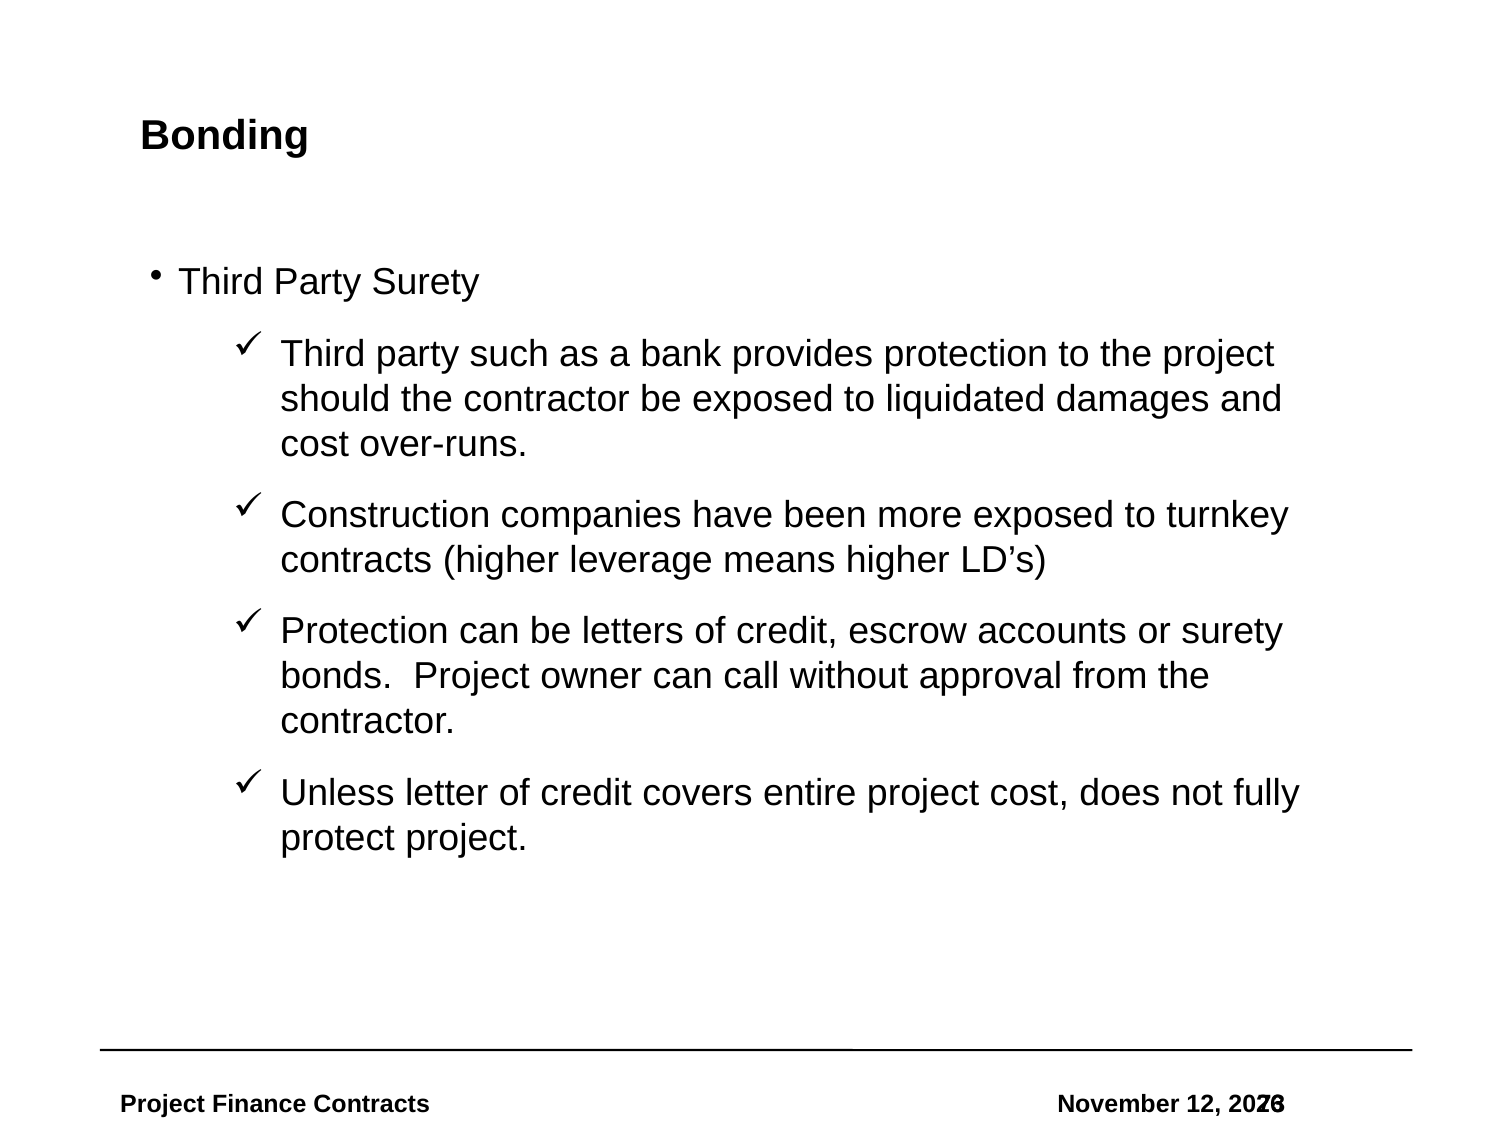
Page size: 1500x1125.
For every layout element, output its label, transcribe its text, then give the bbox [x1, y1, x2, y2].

title Bonding [124, 99, 1288, 226]
list Third Party Surety Third party such as a bank provides protection to the project should the contractor be exposed to liquidated damages and cost over-runs. Construction companies have been more exposed to turnkey contracts (higher leverage means higher LD’s) Protection can be letters of credit, escrow accounts or surety bonds. Project owner can call without approval from the contractor. Unless letter of credit covers entire project cost, does not fully protect project. [124, 249, 1376, 1001]
